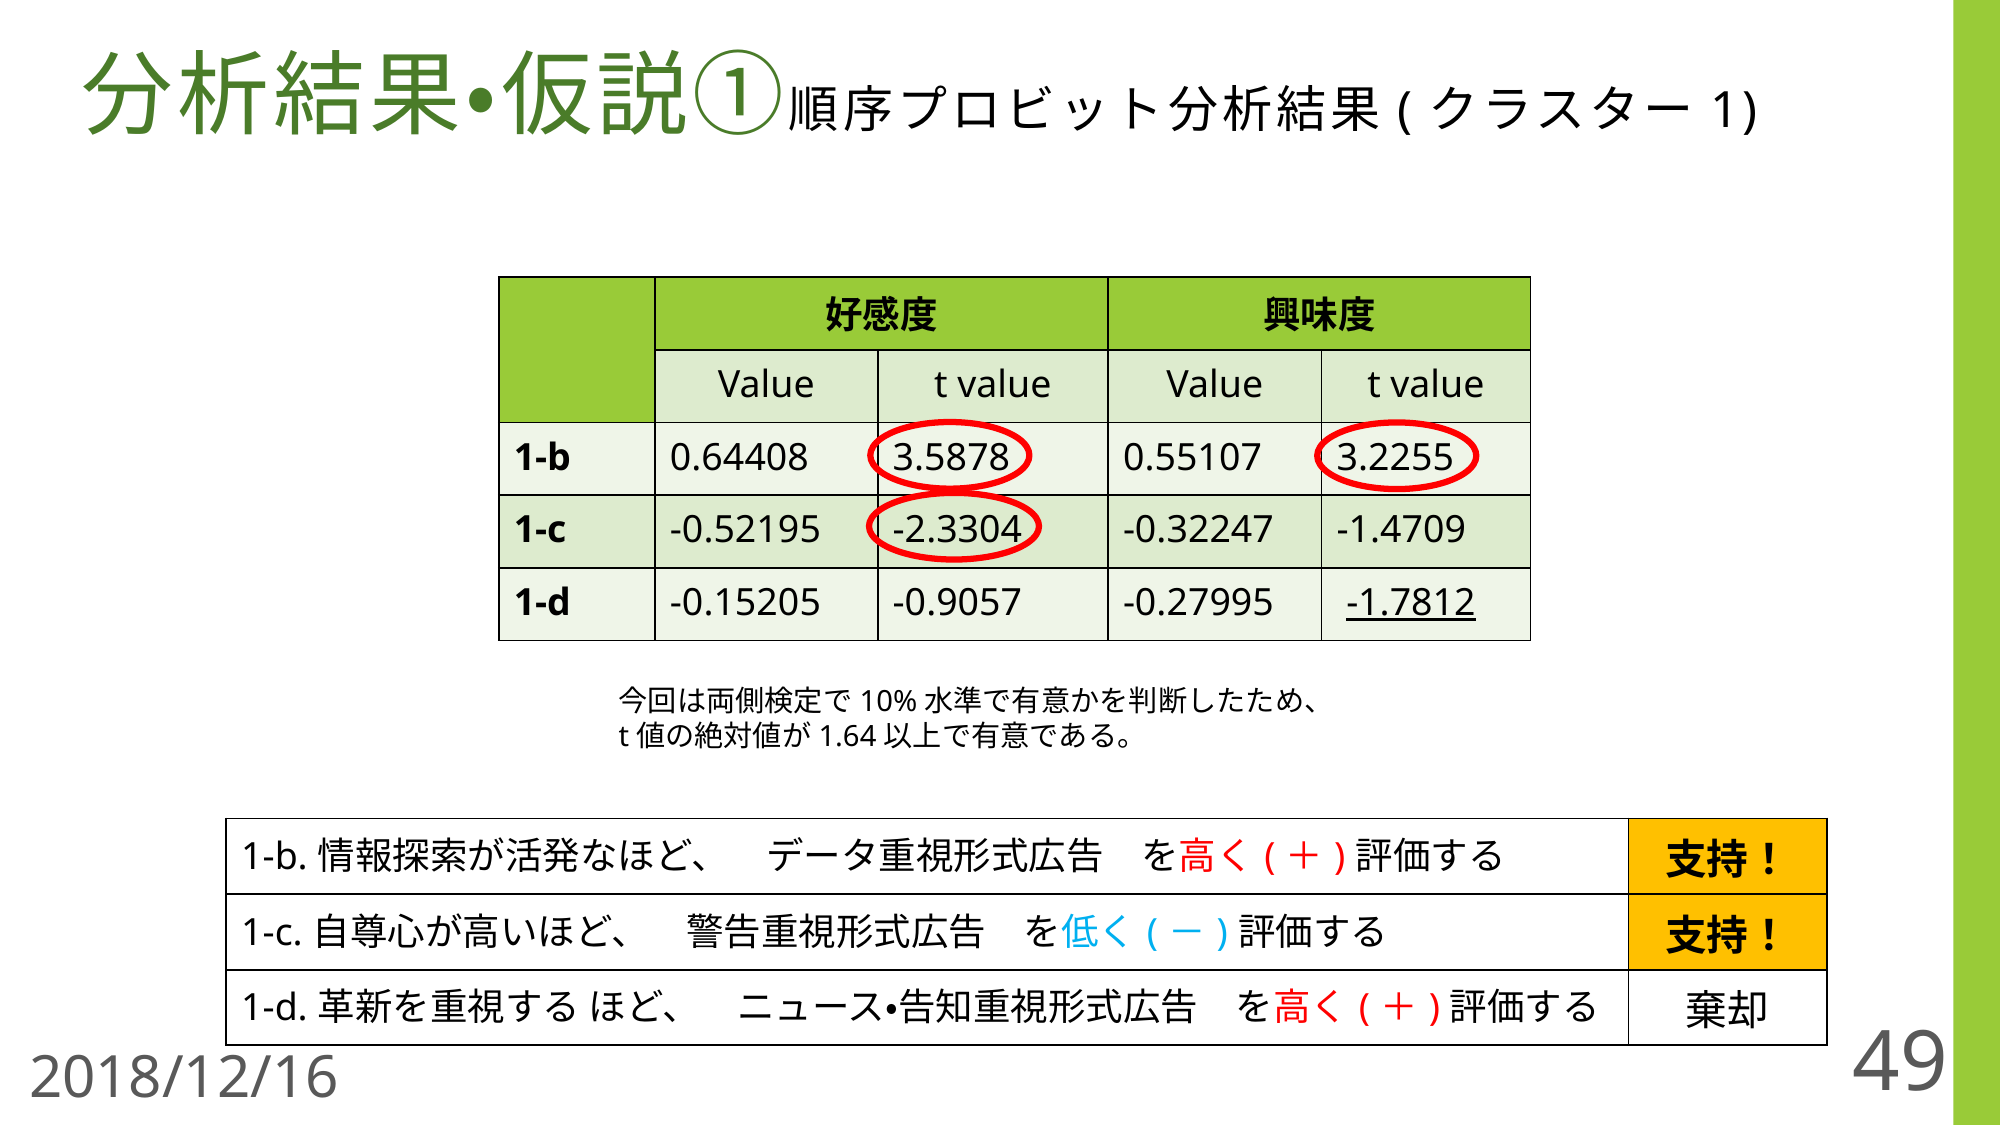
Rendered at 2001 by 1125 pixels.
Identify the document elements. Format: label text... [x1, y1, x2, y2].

table_cell -0.27995 [1109, 569, 1321, 640]
table_cell -2.3304 [879, 496, 1107, 567]
slide_number 49 [1500, 1035, 1963, 1093]
table_cell 1-d.革新を重視する ほど、 ニュース・告知重視形式広告 を高く(＋)評価する [227, 971, 1628, 1044]
text_box [1316, 421, 1478, 491]
table_cell 棄却 [1629, 971, 1826, 1035]
text_box [867, 491, 1041, 561]
table_cell Value [1109, 351, 1321, 422]
table_cell t value [879, 351, 1107, 422]
table_cell 0.64408 [656, 423, 877, 494]
table_header 1-b.情報探索が活発なほど、 データ重視形式広告 を高く(＋)評価する [227, 819, 1628, 893]
table_cell 1-c [500, 496, 654, 567]
table_cell 1-d [500, 569, 654, 640]
table_cell 支持！ [1629, 895, 1826, 969]
table_cell -0.9057 [879, 569, 1107, 640]
text_box [869, 420, 1031, 490]
table_cell 1-b [500, 423, 654, 494]
table_header [500, 286, 654, 422]
table_header 支持！ [1629, 819, 1826, 893]
table_header 好感度 [656, 286, 1107, 349]
table_cell -0.15205 [656, 569, 877, 640]
table_cell -0.52195 [656, 496, 877, 567]
title 分析結果・仮説①順序プロビット分析結果(クラスター1) [66, 41, 1935, 286]
table_header 興味度 [1109, 286, 1530, 349]
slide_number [14, 1045, 397, 1103]
table_cell -0.32247 [1109, 496, 1321, 567]
table_cell 3.5878 [879, 423, 1107, 494]
table_cell t value [1322, 351, 1530, 422]
table_cell 1-c.自尊心が高いほど、 警告重視形式広告 を低く(－)評価する [227, 895, 1628, 969]
table_cell -1.7812 [1322, 569, 1530, 640]
table_cell 0.55107 [1109, 423, 1321, 494]
table_cell 3.2255 [1322, 423, 1530, 494]
text_box 今回は両側検定で10%水準で有意かを判断したため、 t値の絶対値が1.64以上で有意である。 [603, 674, 1349, 760]
table_cell -1.4709 [1322, 496, 1530, 567]
table_cell Value [656, 351, 877, 422]
